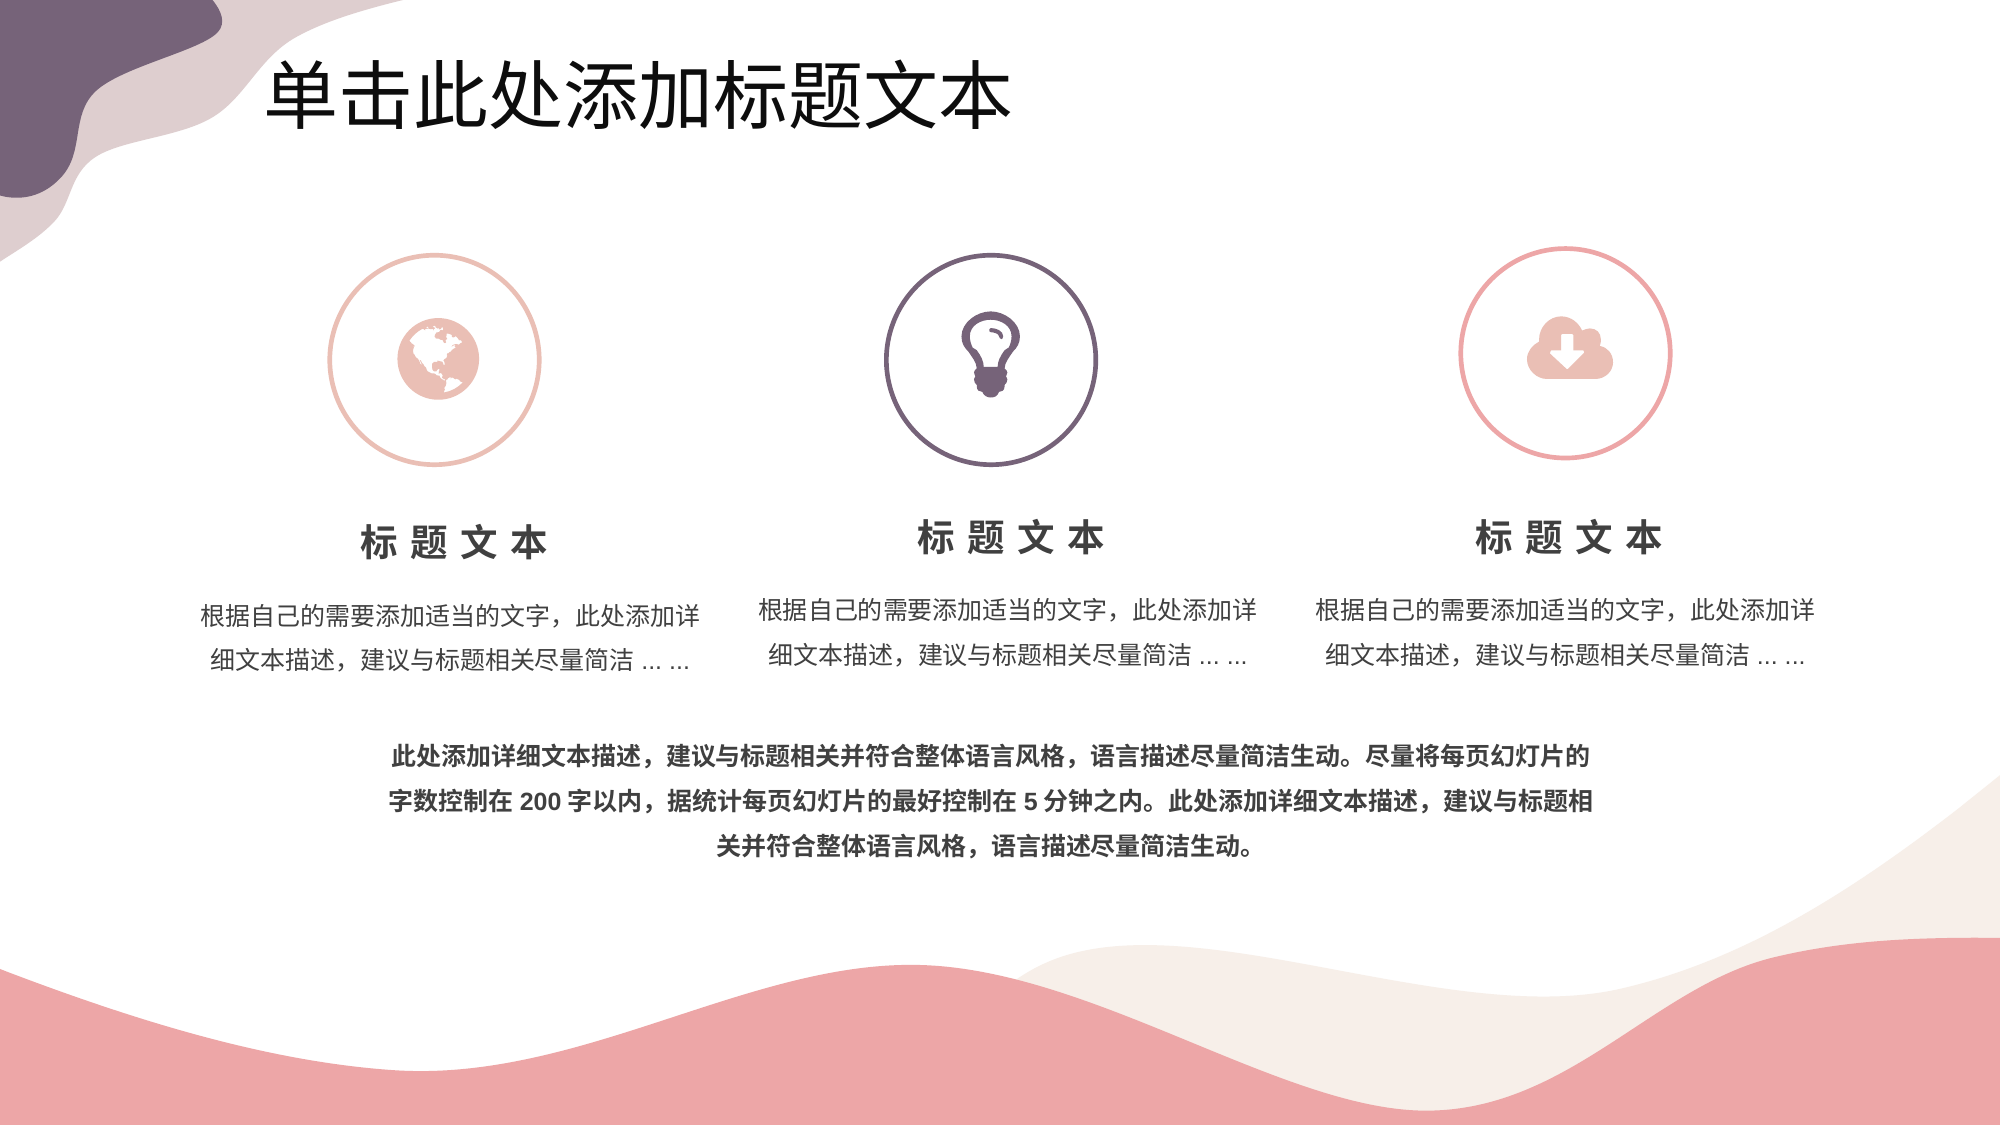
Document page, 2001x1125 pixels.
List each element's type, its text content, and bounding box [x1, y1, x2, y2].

text_box [397, 318, 480, 400]
text_box [328, 254, 541, 466]
text_box [1459, 247, 1672, 460]
text_box 根据自己的需要添加适当的文字，此处添加详细文本描述，建议与标题相关尽量简洁... ... [181, 577, 719, 683]
text_box 此处添加详细文本描述，建议与标题相关并符合整体语言风格，语言描述尽量简洁生动。尽量将每页幻灯片的字数控制在200字以内，据统计每页幻灯片的最好控制在5分钟之内。此处添加详细文本描述，建议与标题相关并符合整体语言风格，语言描述尽量简洁生动。 [370, 718, 1612, 868]
text_box 标题文本 [223, 511, 685, 572]
text_box [961, 311, 1020, 398]
text_box [885, 254, 1097, 466]
text_box 根据自己的需要添加适当的文字，此处添加详细文本描述，建议与标题相关尽量简洁... ... [739, 572, 1277, 677]
text_box 标题文本 [1338, 506, 1801, 567]
text_box 标题文本 [780, 506, 1243, 567]
text_box 单击此处添加标题文本 [248, 41, 1171, 147]
text_box 根据自己的需要添加适当的文字，此处添加详细文本描述，建议与标题相关尽量简洁... ... [1297, 572, 1835, 677]
text_box [1526, 316, 1614, 379]
